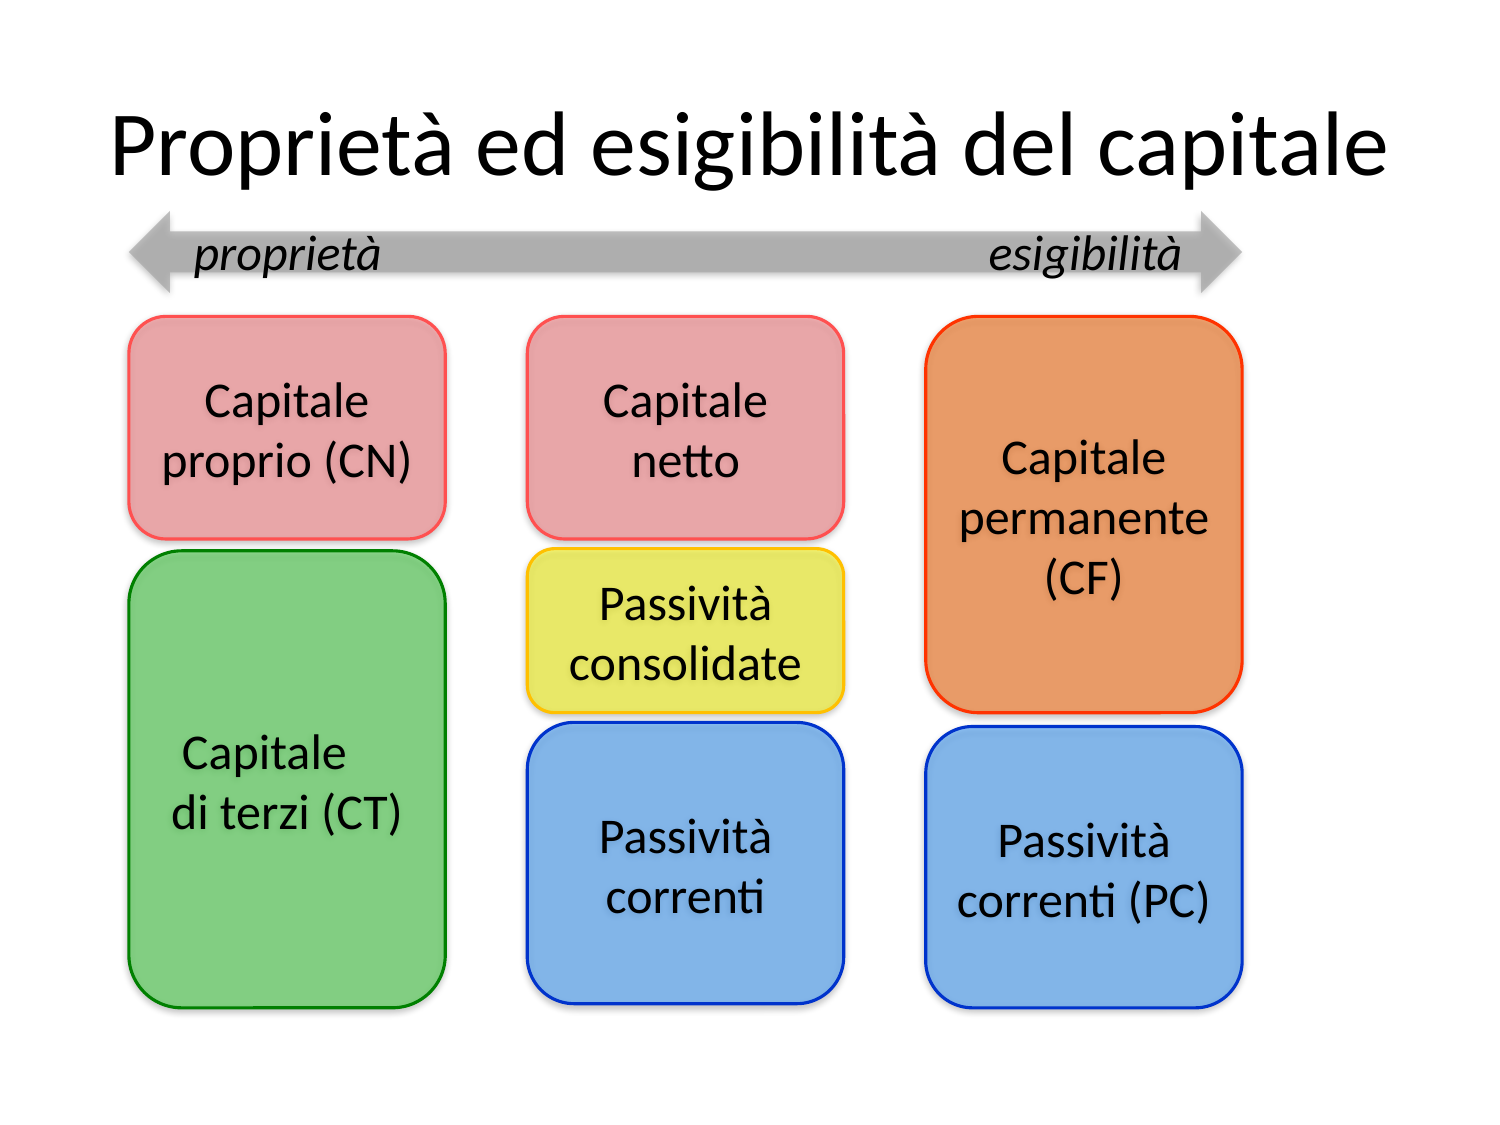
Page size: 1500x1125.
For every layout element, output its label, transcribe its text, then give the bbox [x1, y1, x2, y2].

text_box Passività consolidate [526, 547, 845, 714]
text_box [1198, 210, 1243, 294]
text_box proprietà [178, 212, 397, 288]
text_box Passività correnti (PC) [924, 725, 1243, 1009]
text_box Capitale proprio (CN) [128, 315, 447, 540]
text_box [397, 230, 973, 274]
text_box Capitale di terzi (CT) [128, 550, 447, 1009]
title Proprietà ed esigibilità del capitale [75, 45, 1425, 233]
text_box esigibilità [973, 212, 1198, 288]
text_box Capitale netto [526, 315, 845, 540]
text_box Capitale permanente (CF) [924, 315, 1243, 714]
text_box [128, 210, 178, 294]
text_box Passività correnti [526, 721, 845, 1005]
